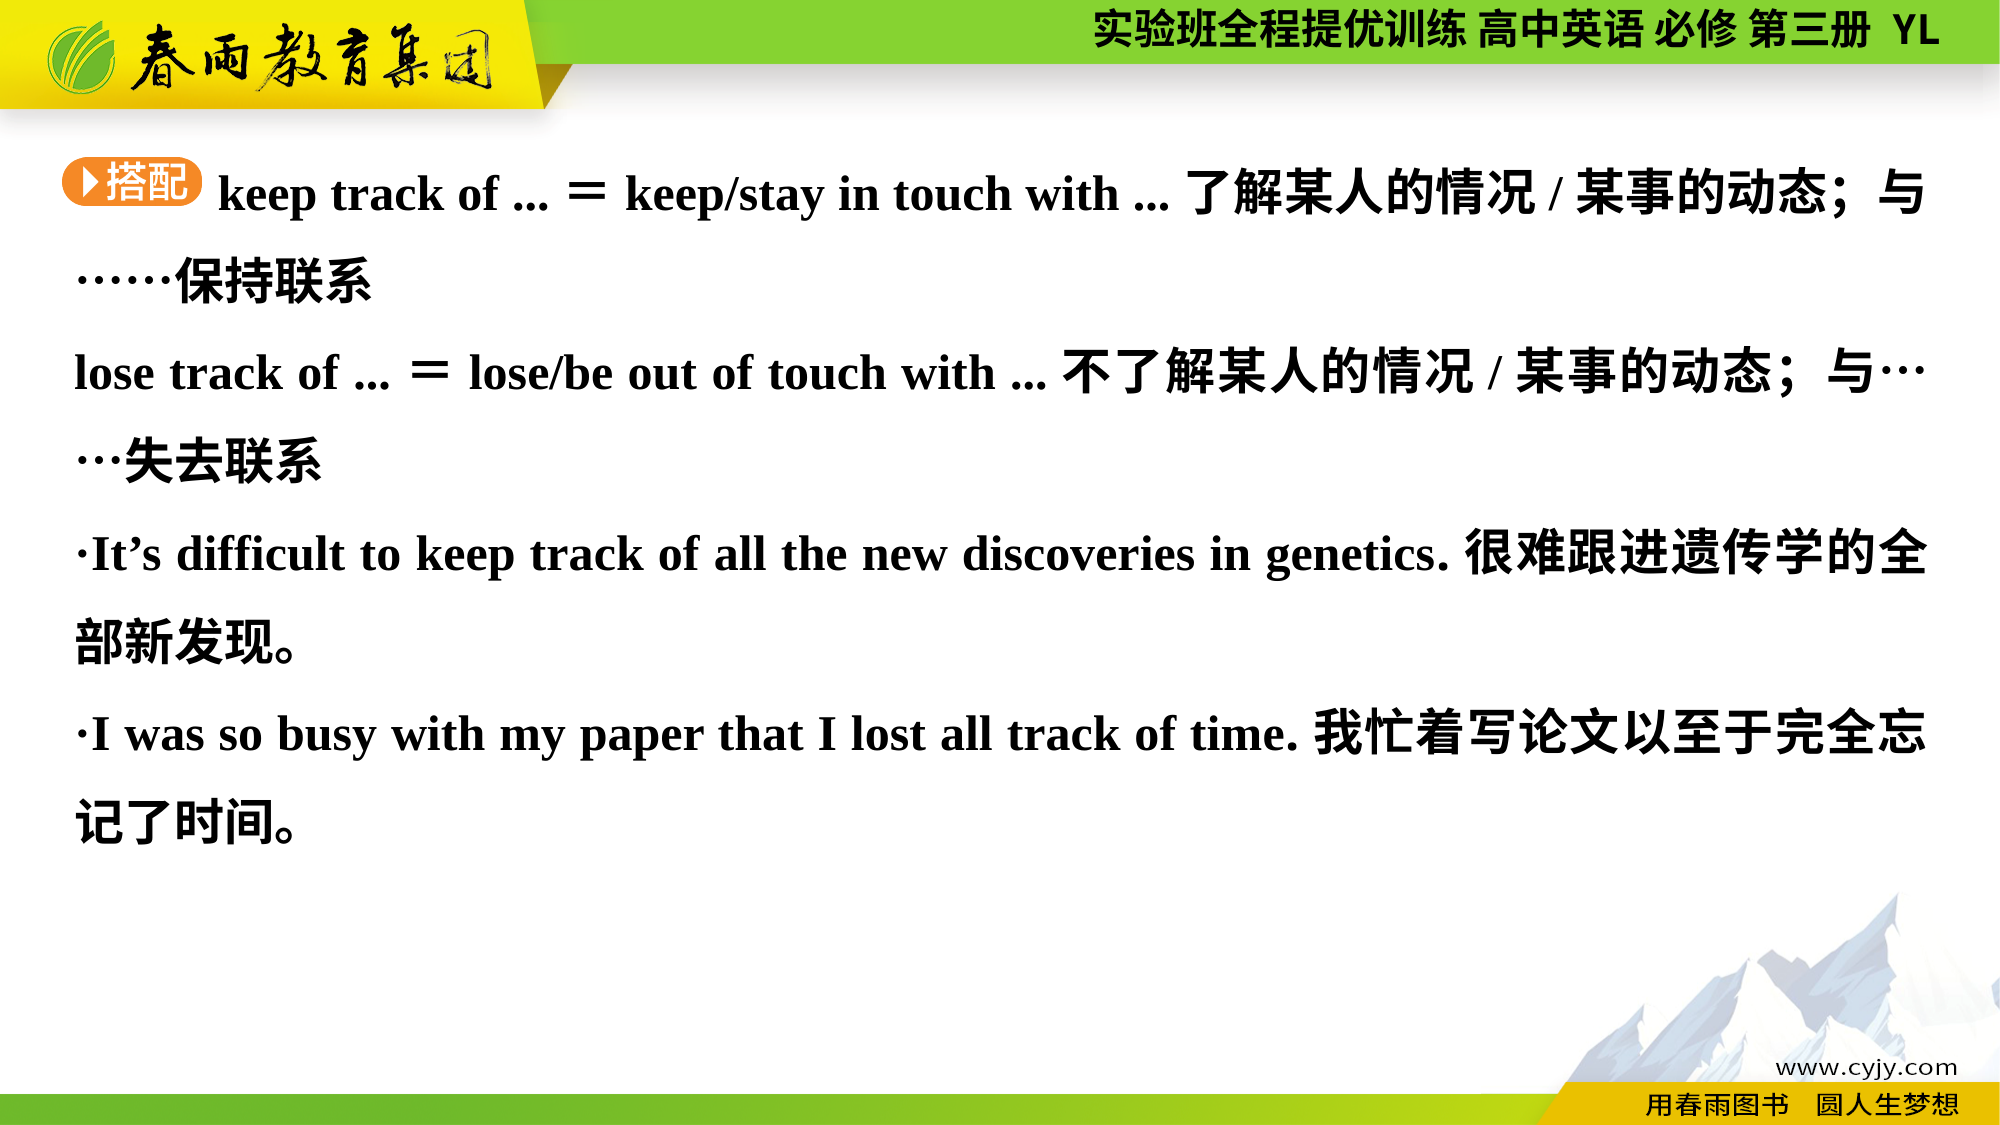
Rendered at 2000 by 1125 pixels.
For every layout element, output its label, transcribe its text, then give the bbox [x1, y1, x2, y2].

picture [0, 0, 2000, 1125]
list keep track of ...＝keep/stay in touch with ...了解某人的情况/某事的动态；与……保持联系 lose track of ...＝lose/be out of touch with ...不了解某人的情况/某事的动态；与……失去联系 ·It’s difficult to keep track of all the new discoveries in genetics.很难跟进遗传学的全部新发现。 ·I was so busy with my paper that I lost all track of time.我忙着写论文以至于完全忘记了时间。 [59, 122, 1944, 854]
